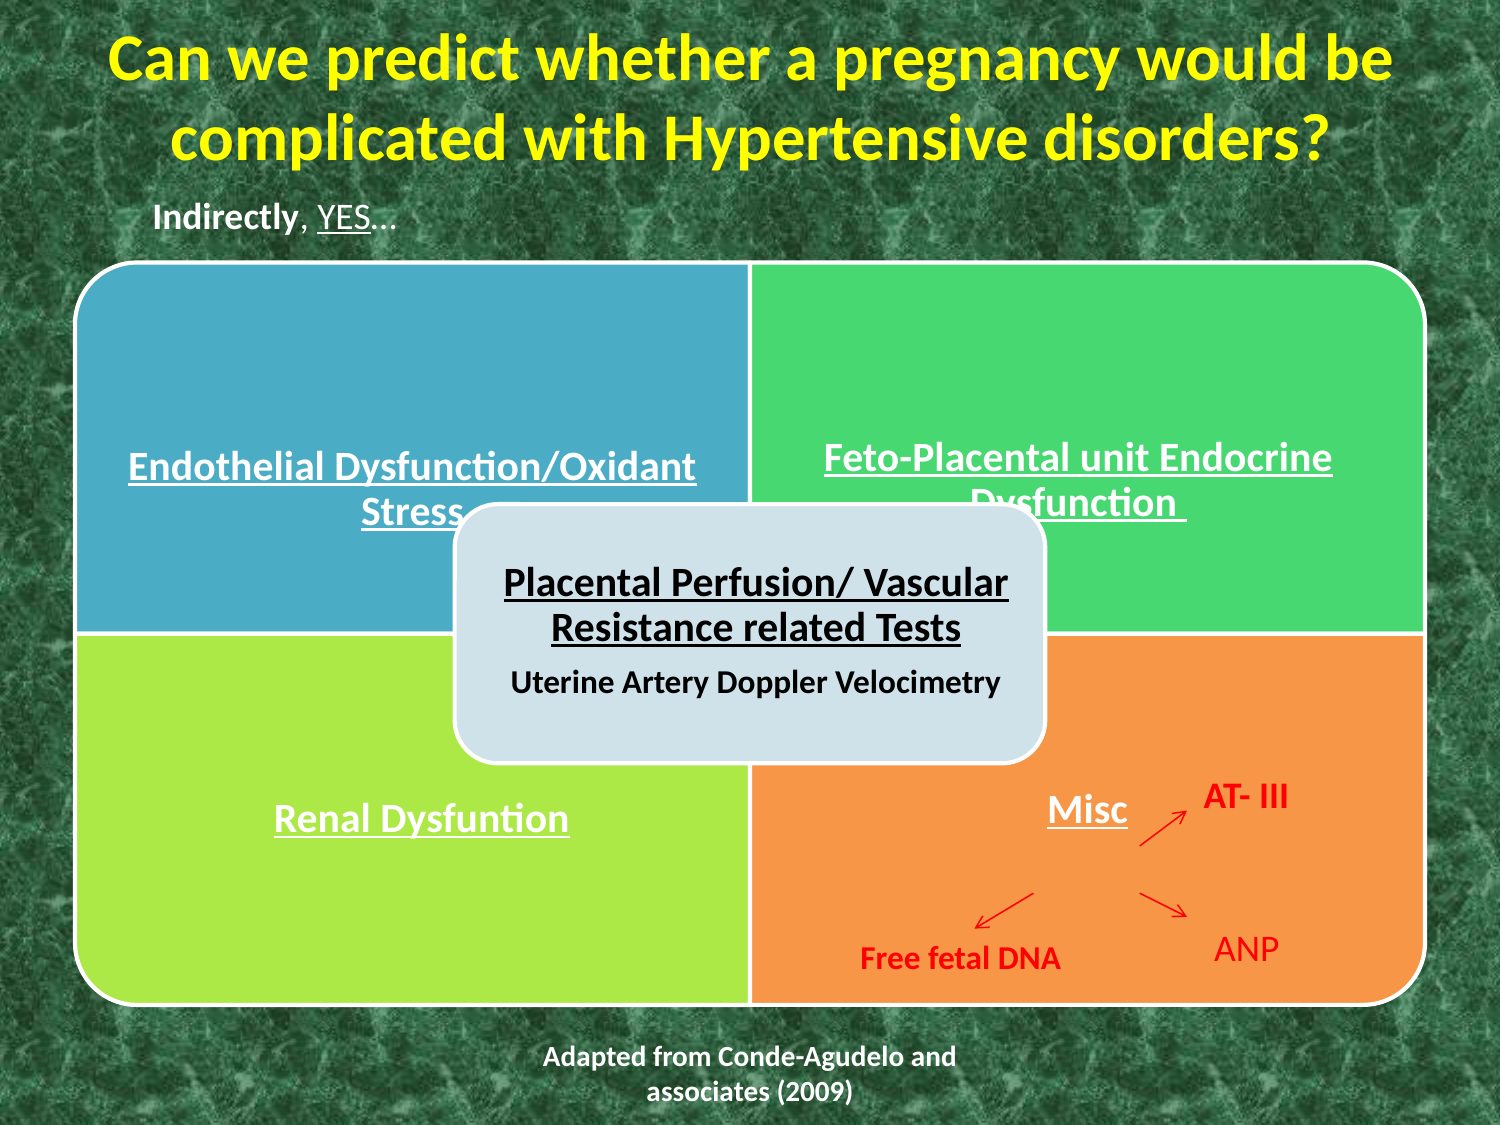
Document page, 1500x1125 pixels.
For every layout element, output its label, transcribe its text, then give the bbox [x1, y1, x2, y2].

title Can we predict whether a pregnancy would be complicated with Hypertensive disorders? [76, 0, 1427, 188]
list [74, 262, 1426, 1006]
text_box Indirectly, YES… [137, 184, 412, 245]
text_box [1139, 810, 1188, 847]
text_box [974, 892, 1034, 929]
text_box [1139, 892, 1188, 918]
footer Adapted from Conde-Agudelo and associates (2009) [512, 1042, 988, 1103]
